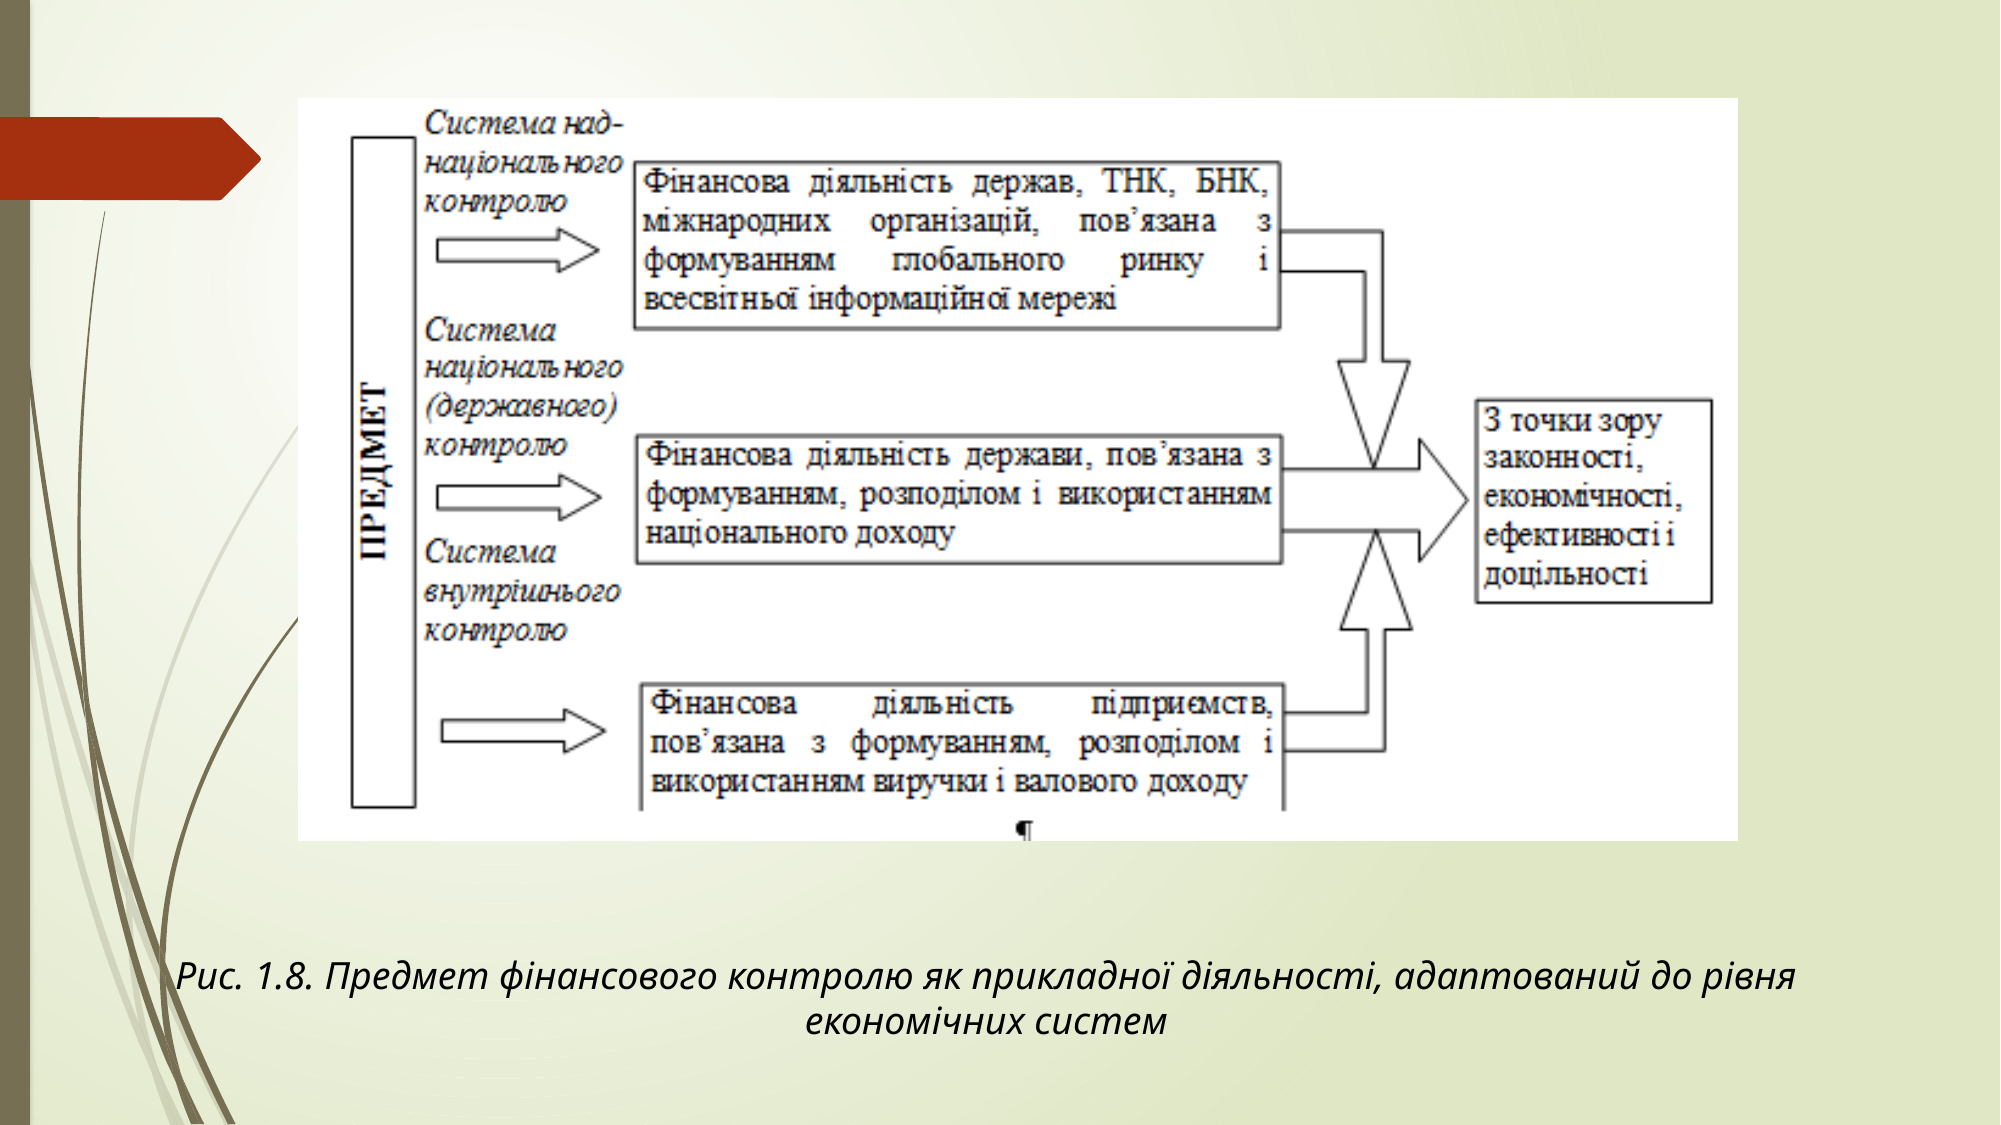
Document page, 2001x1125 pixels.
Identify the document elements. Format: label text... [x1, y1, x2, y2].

text_box Рис. 1.8. Предмет фінансового контролю як прикладної діяльності, адаптований до рівня економічних систем [142, 944, 1830, 1094]
picture [297, 97, 1738, 842]
